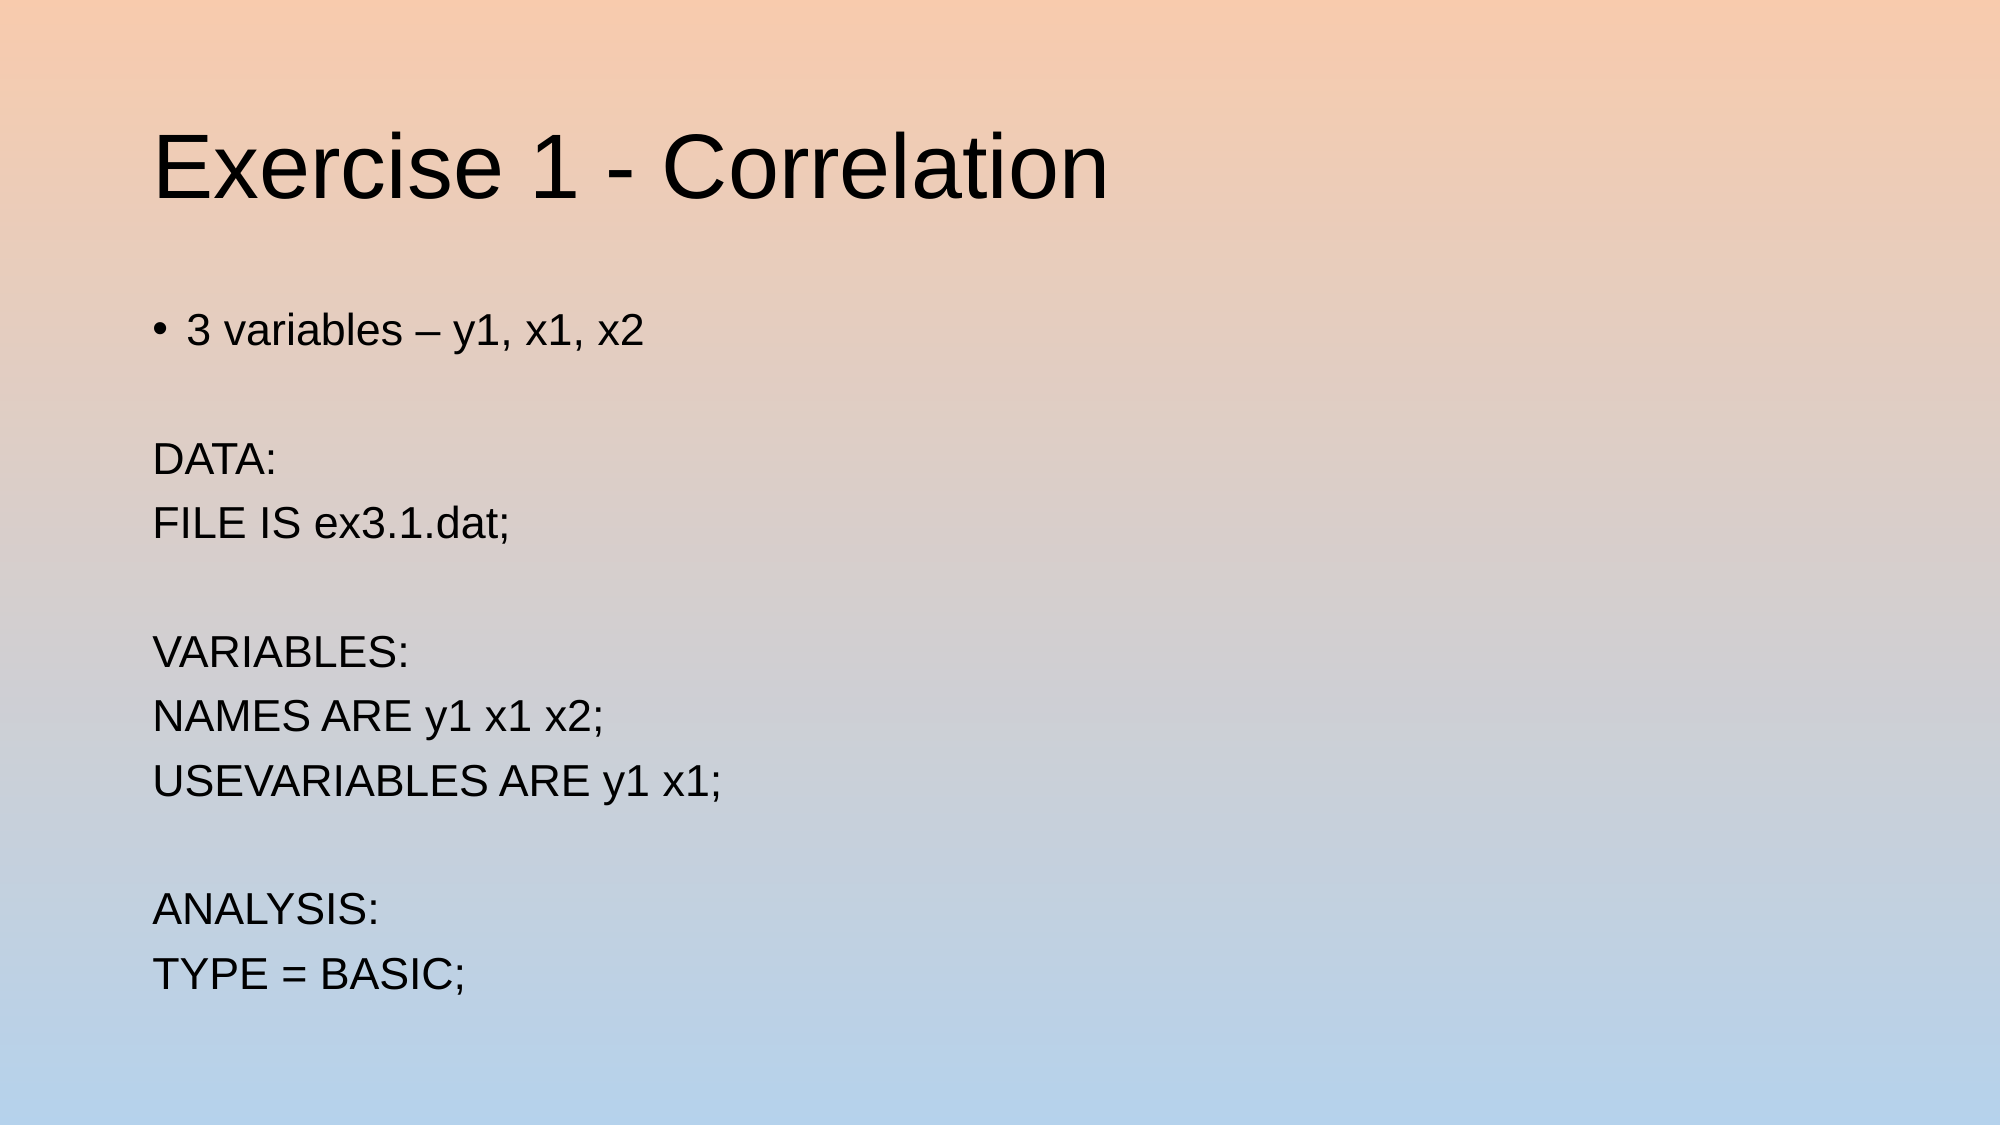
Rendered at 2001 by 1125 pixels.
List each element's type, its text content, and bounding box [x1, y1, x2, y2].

list 3 variables – y1, x1, x2 DATA: FILE IS ex3.1.dat; VARIABLES: NAMES ARE y1 x1 x2; USEVARIABLES ARE y1 x1; ANALYSIS: TYPE = BASIC; [137, 299, 1863, 1014]
title Exercise 1 - Correlation [137, 59, 1863, 278]
